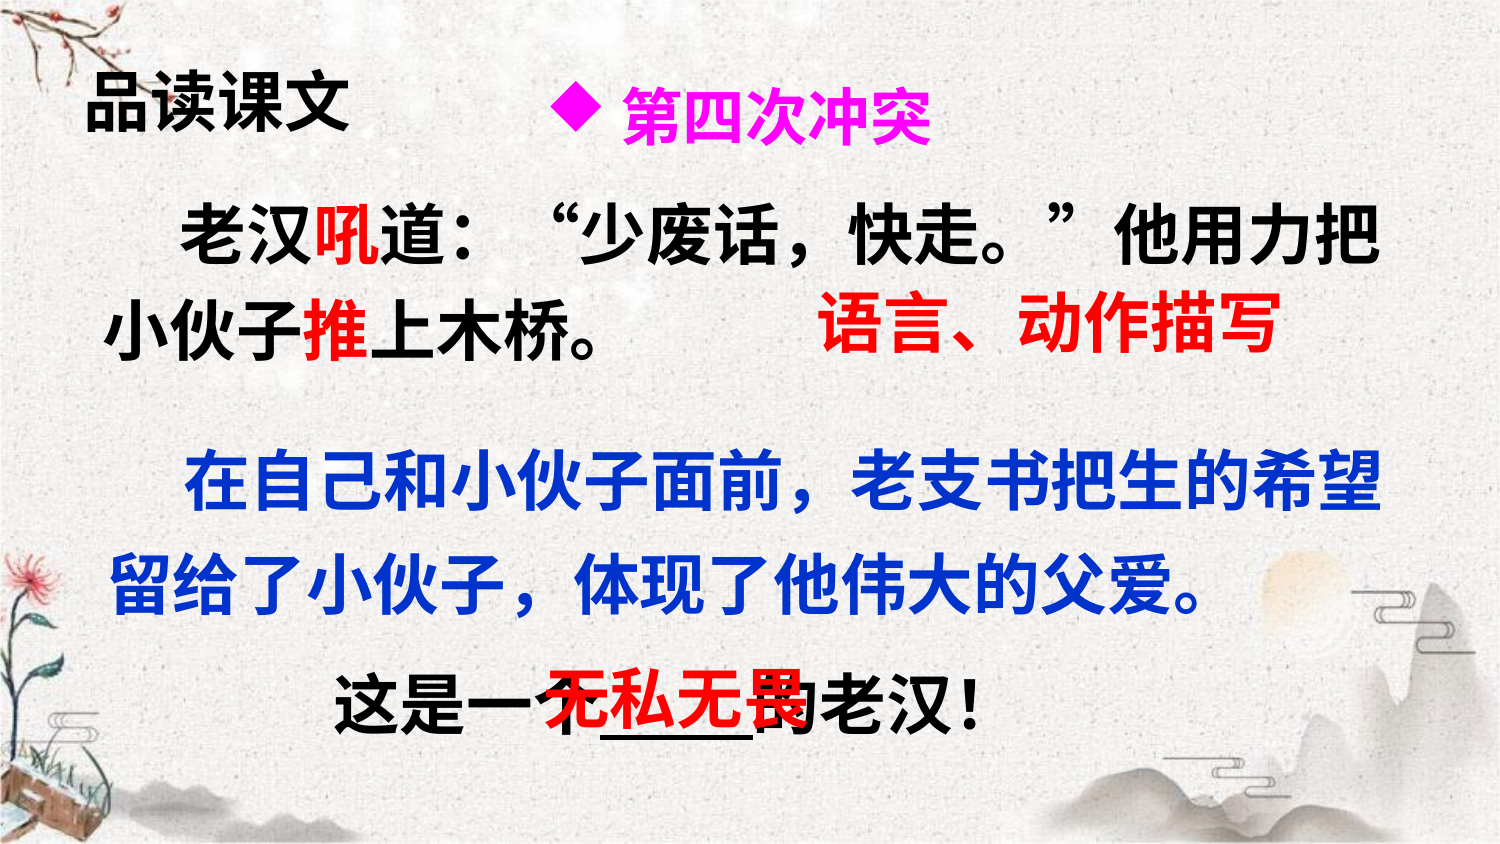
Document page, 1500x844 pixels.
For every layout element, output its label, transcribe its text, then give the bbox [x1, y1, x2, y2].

text_box 语言、动作描写 [751, 280, 1349, 369]
text_box 在自己和小伙子面前，老支书把生的希望留给了小伙子，体现了他伟大的父爱。 [91, 407, 1409, 631]
text_box 第四次冲突 [530, 47, 993, 160]
text_box 这是一个 的老汉！ [318, 655, 1035, 751]
text_box 品读课文 [69, 52, 433, 157]
text_box 无私无畏 [497, 649, 857, 745]
text_box 老汉吼道：“少废话，快走。”他用力把小伙子推上木桥。 [91, 171, 1399, 374]
picture [0, 0, 1500, 844]
